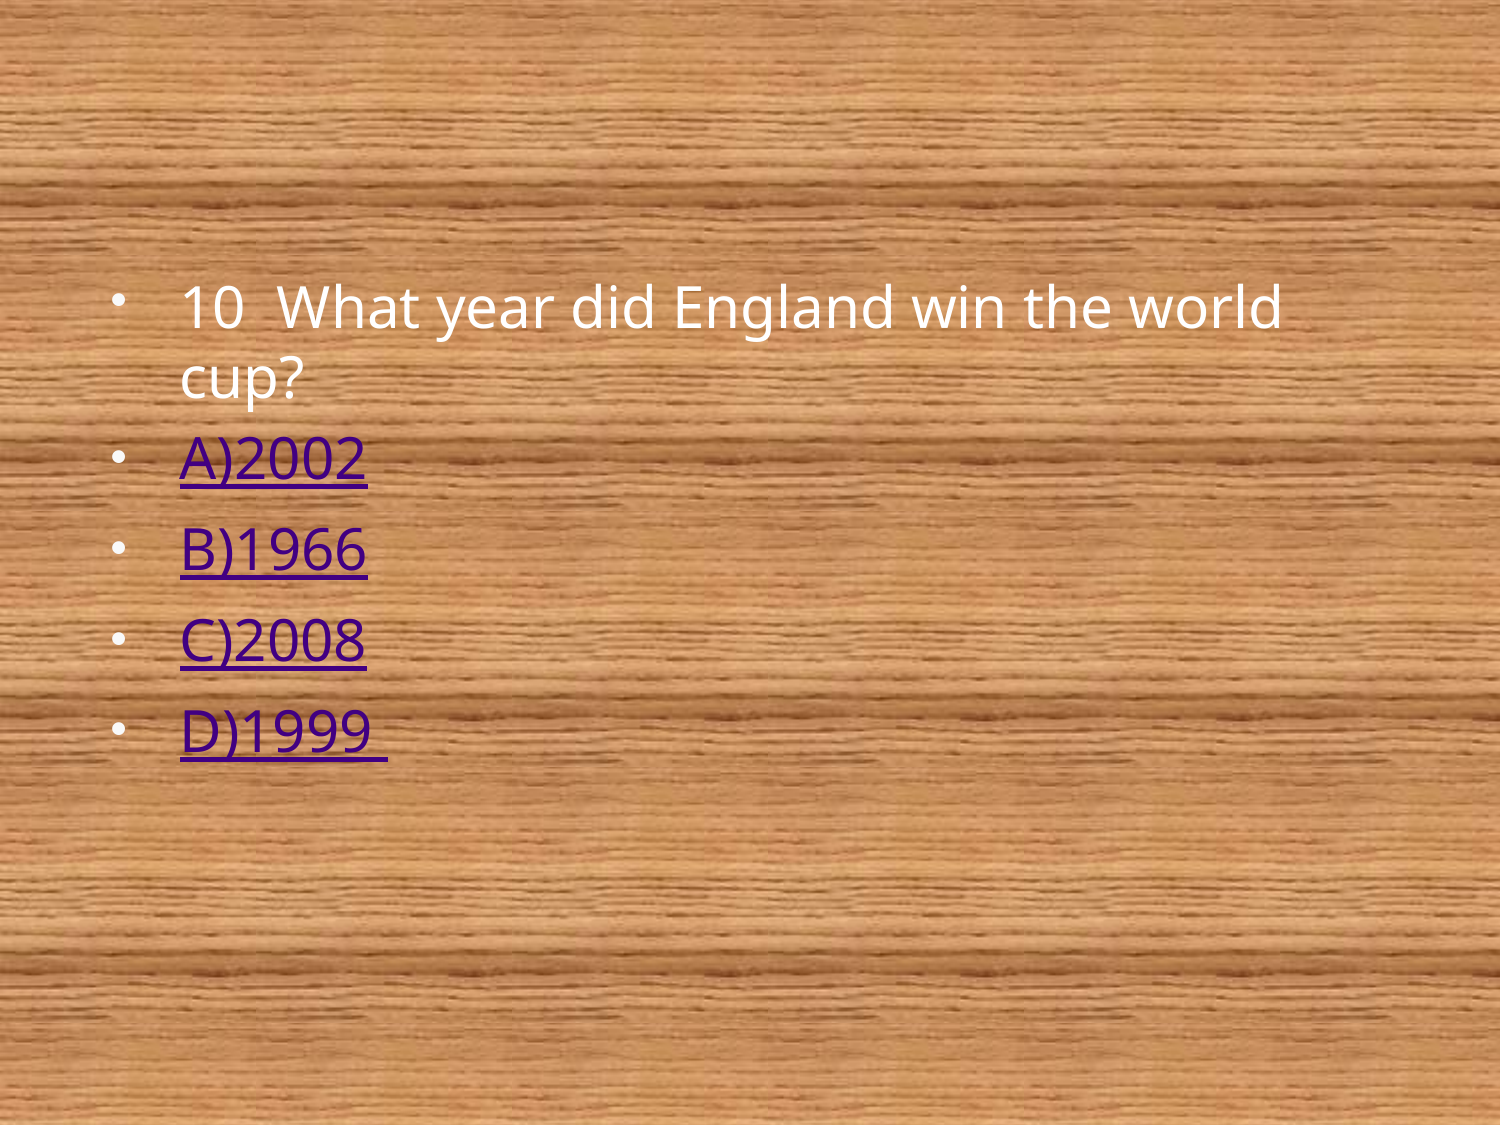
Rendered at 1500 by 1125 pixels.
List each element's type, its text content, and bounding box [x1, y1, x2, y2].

picture [0, 0, 1500, 1125]
list 10 What year did England win the world cup? A)2002 B)1966 C)2008 D)1999 [75, 262, 1425, 1035]
